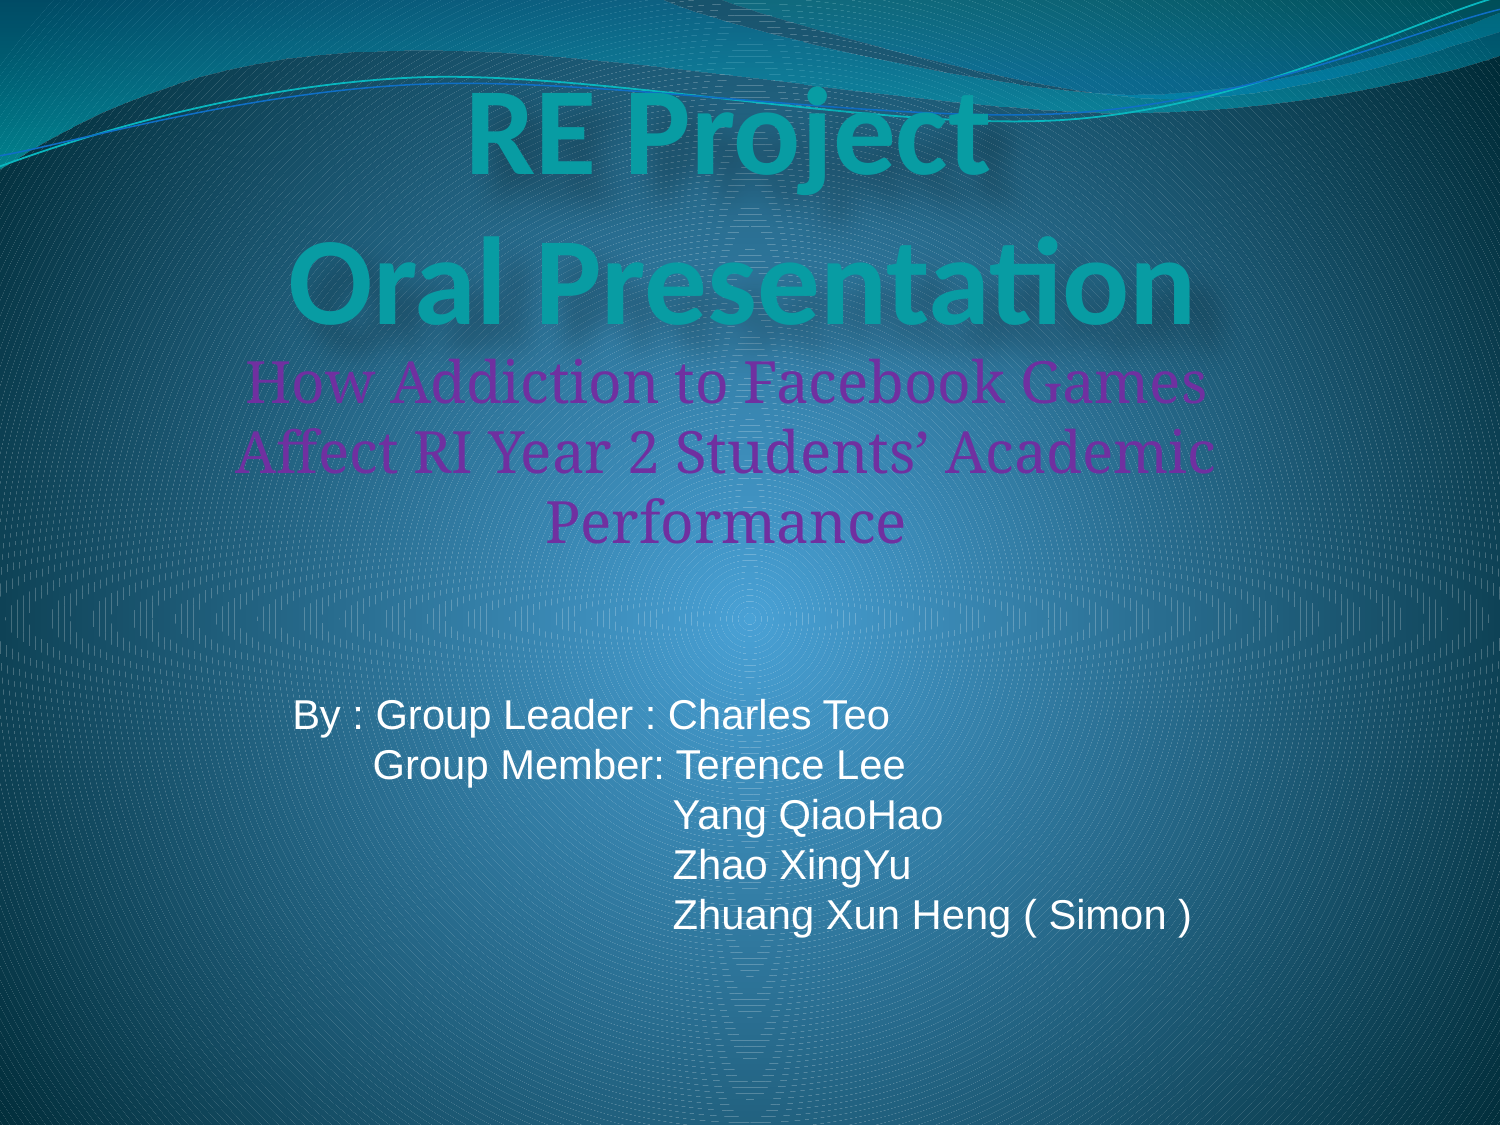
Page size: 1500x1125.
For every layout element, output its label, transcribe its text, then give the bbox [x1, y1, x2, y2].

title RE Project Oral Presentation [41, 208, 1447, 350]
subtitle How Addiction to Facebook Games Affect RI Year 2 Students’ Academic Performance [206, 338, 1257, 480]
text_box By : Group Leader : Charles Teo Group Member: Terence Lee Yang QiaoHao Zhao XingYu Zhuang Xun Heng ( Simon ) [277, 680, 1211, 946]
